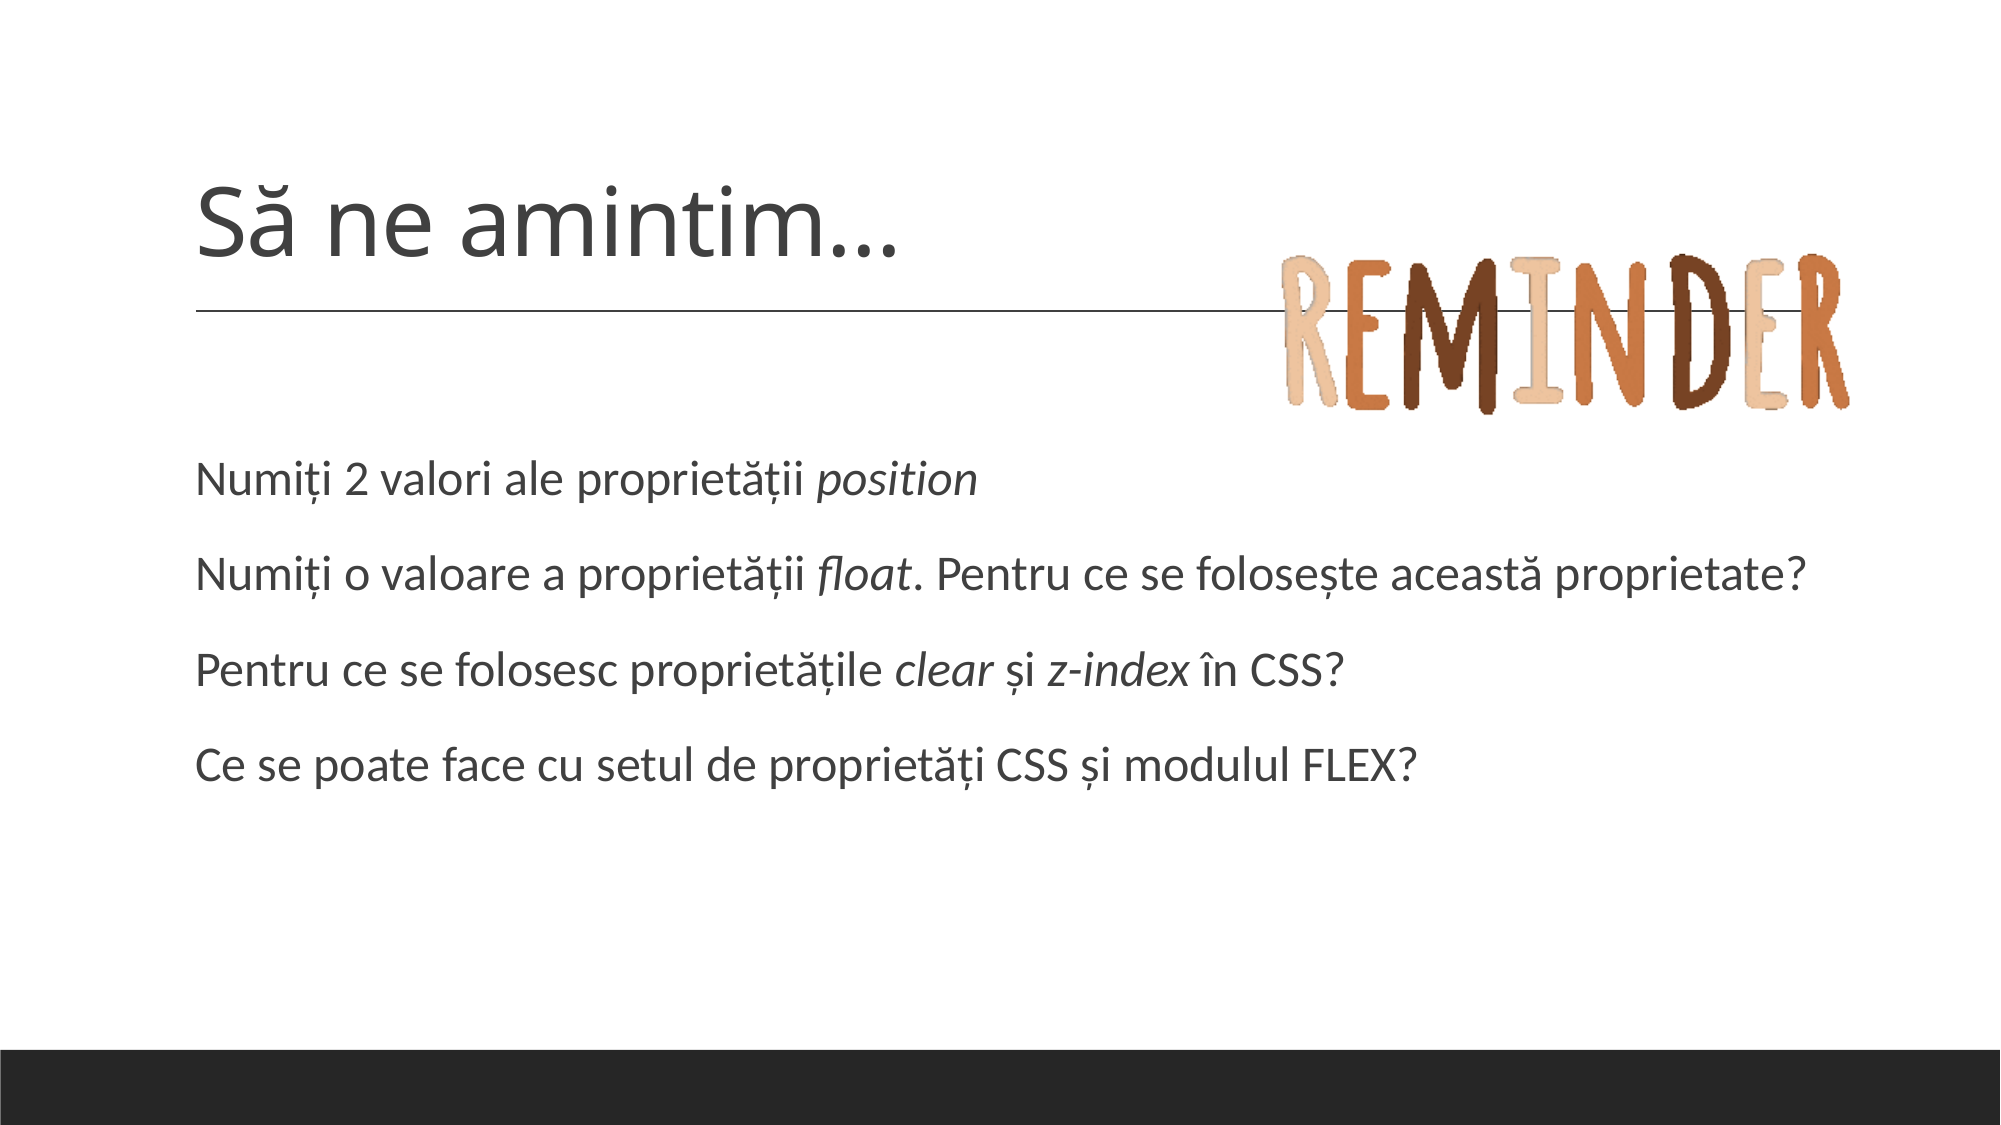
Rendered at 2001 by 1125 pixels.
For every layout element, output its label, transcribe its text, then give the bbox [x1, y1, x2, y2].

title Să ne amintim... [180, 47, 1171, 285]
list Numiți 2 valori ale proprietății position Numiți o valoare a proprietății float. Pentru ce se folosește această proprietate? Pentru ce se folosesc proprietățile clear și z-index în CSS? Ce se poate face cu setul de proprietăți CSS și modulul FLEX? [180, 432, 1830, 963]
picture [1174, 23, 1926, 775]
